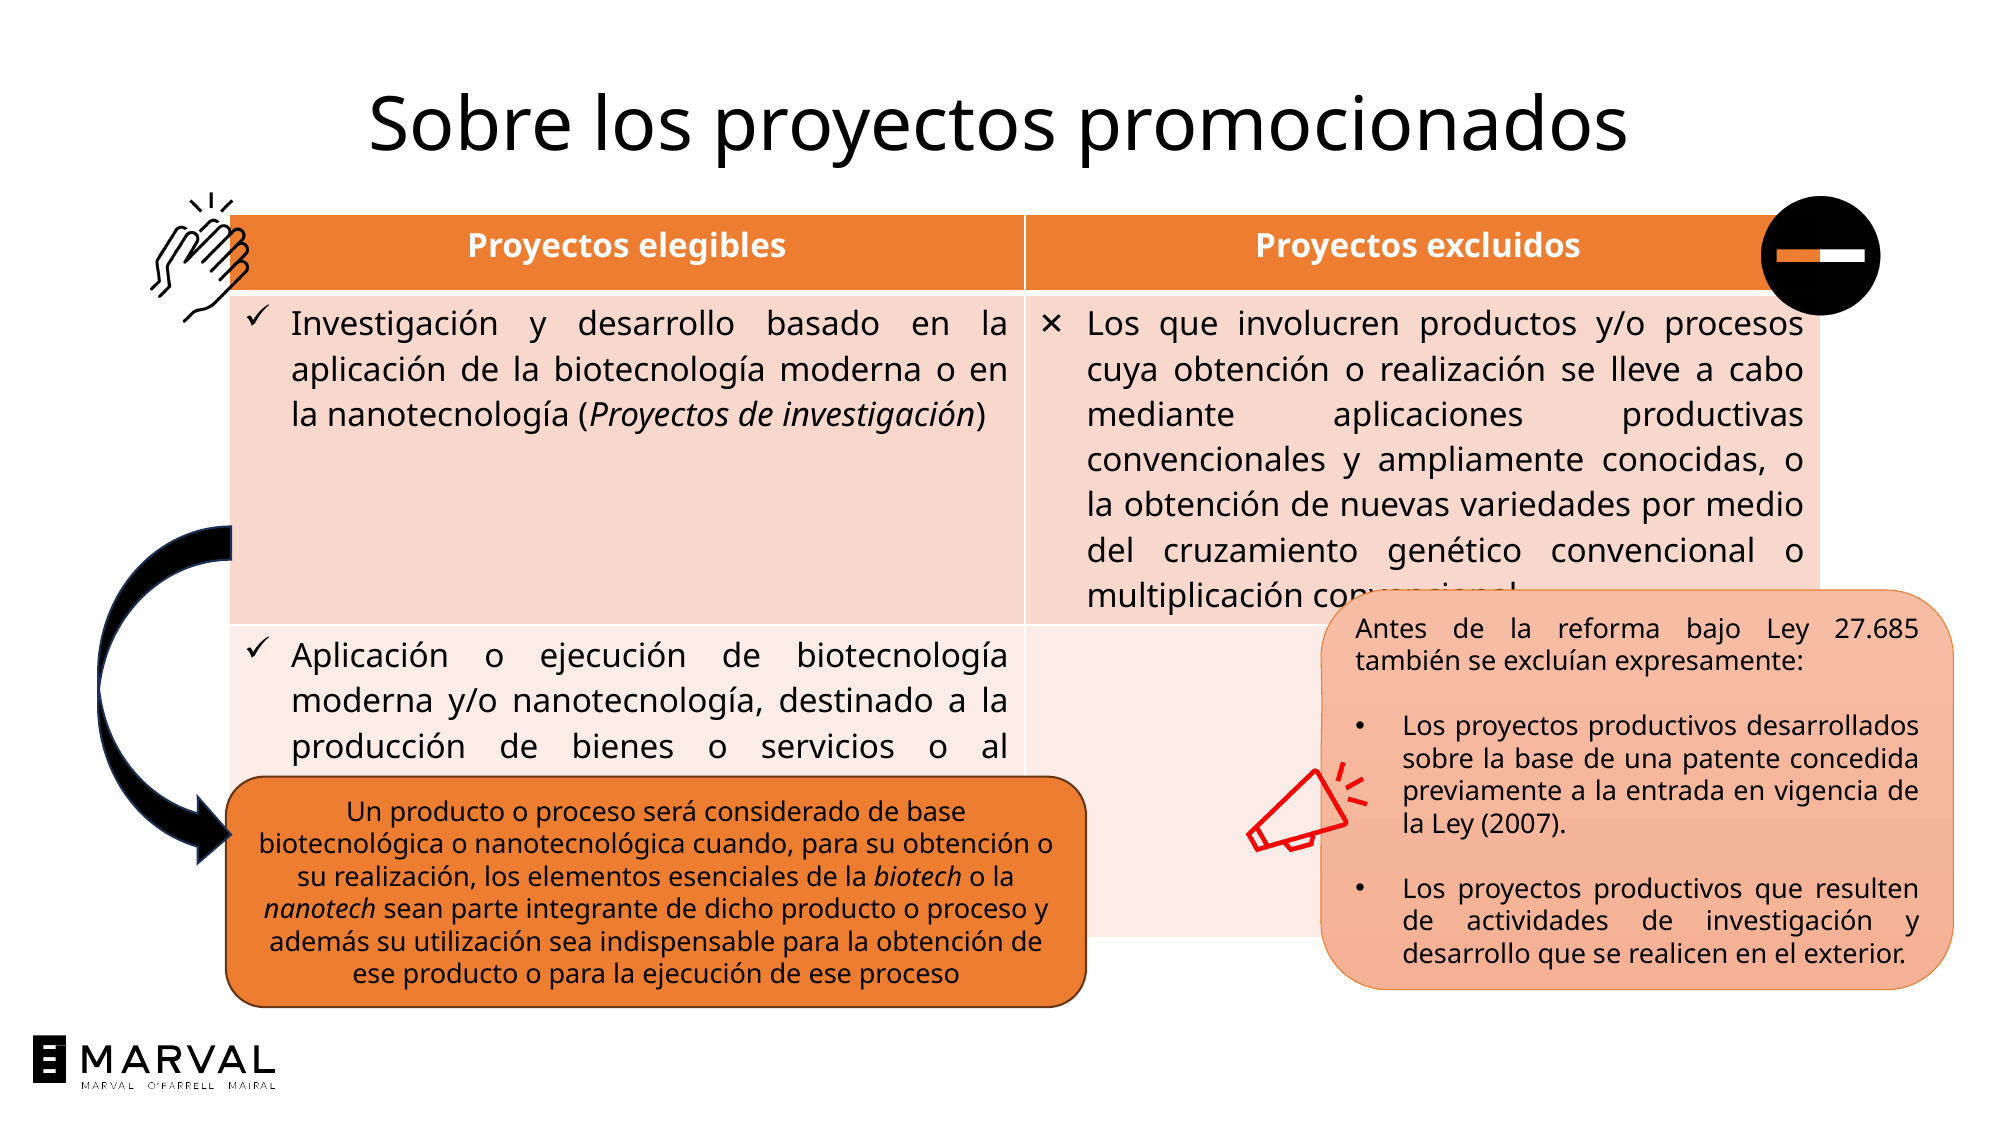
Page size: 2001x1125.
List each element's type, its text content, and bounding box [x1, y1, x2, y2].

text_box Un producto o proceso será considerado de base biotecnológica o nanotecnológica cuando, para su obtención o su realización, los elementos esenciales de la biotech o la nanotech sean parte integrante de dicho producto o proceso y además su utilización sea indispensable para la obtención de ese producto o para la ejecución de ese proceso [224, 775, 1088, 1009]
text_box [33, 1035, 275, 1090]
table_cell [1026, 626, 1327, 937]
table_header Proyectos excluidos [1026, 215, 1745, 290]
table_cell Aplicación o ejecución de biotecnología moderna y/o nanotecnología, destinado a la producción de bienes o servicios o al mejoramiento de procesos productivos (Proyectos de aplicación) [230, 626, 1024, 794]
picture [1039, 311, 1064, 335]
table_header Proyectos elegibles [275, 215, 1024, 290]
text_box Antes de la reforma bajo Ley 27.685 también se excluían expresamente: Los proyectos productivos desarrollados sobre la base de una patente concedida previamente a la entrada en vigencia de la Ley (2007). Los proyectos productivos que resulten de actividades de investigación y desarrollo que se realicen en el exterior. [1320, 589, 1954, 991]
picture [1229, 733, 1380, 884]
table_cell Los que involucren productos y/o procesos cuya obtención o realización se lleve a cabo mediante aplicaciones productivas convencionales y ampliamente conocidas, o la obtención de nuevas variedades por medio del cruzamiento genético convencional o multiplicación convencional. [1026, 296, 1820, 624]
text_box [97, 525, 233, 866]
picture [124, 180, 275, 331]
title Sobre los proyectos promocionados [137, 17, 1863, 213]
picture [1745, 180, 1896, 331]
table_cell Investigación y desarrollo basado en la aplicación de la biotecnología moderna o en la nanotecnología (Proyectos de investigación) [230, 296, 1024, 624]
